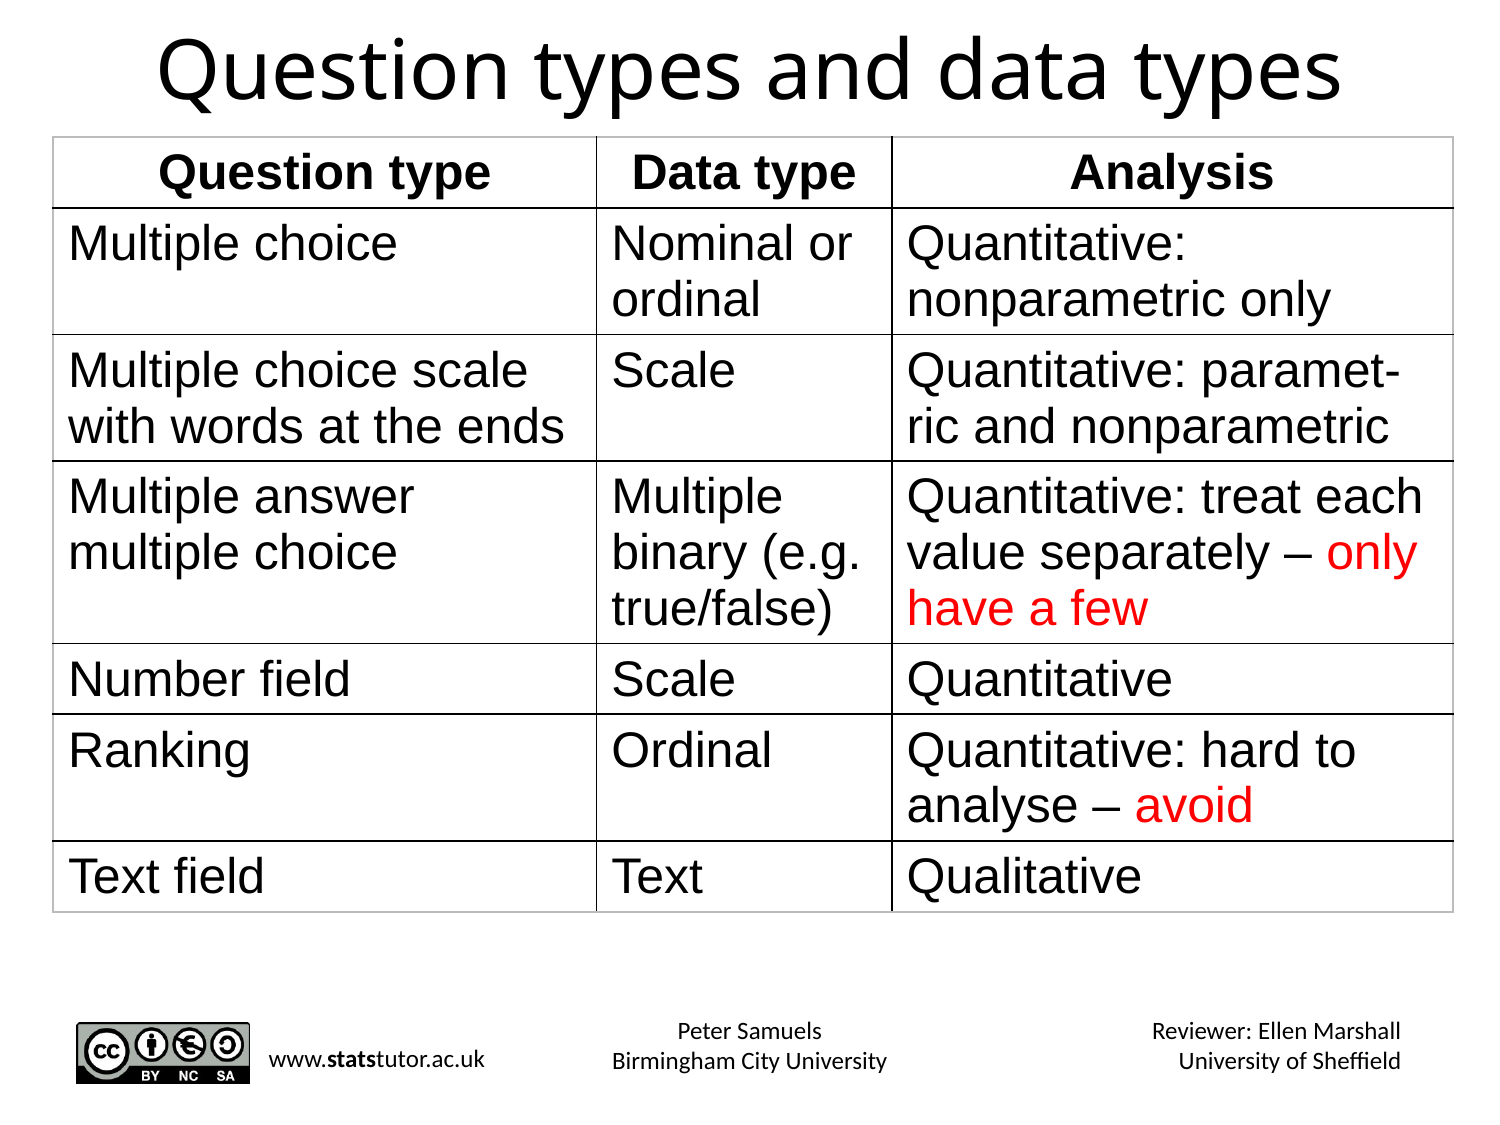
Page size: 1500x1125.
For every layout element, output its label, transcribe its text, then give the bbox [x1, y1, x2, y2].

table_cell Multiple binary (e.g. true/false) [597, 462, 891, 643]
table_cell Ordinal [597, 715, 891, 840]
table_cell Multiple choice scale with words at the ends [54, 335, 596, 460]
table_cell Text field [54, 842, 596, 911]
table_header Analysis [893, 138, 1452, 207]
table_cell Scale [597, 335, 891, 460]
table_cell Text [597, 842, 891, 911]
text_box Peter Samuels Birmingham City University [549, 1007, 951, 1083]
table_cell Quantitative [893, 644, 1452, 713]
table_cell Ranking [54, 715, 596, 840]
table_cell Nominal or ordinal [597, 209, 891, 334]
table_cell Quantitative: hard to analyse – avoid [893, 715, 1452, 840]
table_cell Quantitative: paramet-ric and nonparametric [893, 335, 1452, 460]
table_cell Quantitative: nonparametric only [893, 209, 1452, 334]
title Question types and data types [41, 7, 1459, 126]
table_cell Multiple choice [54, 209, 596, 334]
picture [76, 1022, 251, 1084]
table_header Question type [54, 138, 596, 207]
table_header Data type [597, 138, 891, 207]
table_cell Scale [597, 644, 891, 713]
table_cell Qualitative [893, 842, 1452, 911]
table_cell Quantitative: treat each value separately – only have a few [893, 462, 1452, 643]
text_box www.statstutor.ac.uk [254, 1035, 526, 1080]
text_box Reviewer: Ellen Marshall University of Sheffield [1038, 1007, 1417, 1083]
table_cell Multiple answer multiple choice [54, 462, 596, 643]
table_cell Number field [54, 644, 596, 713]
